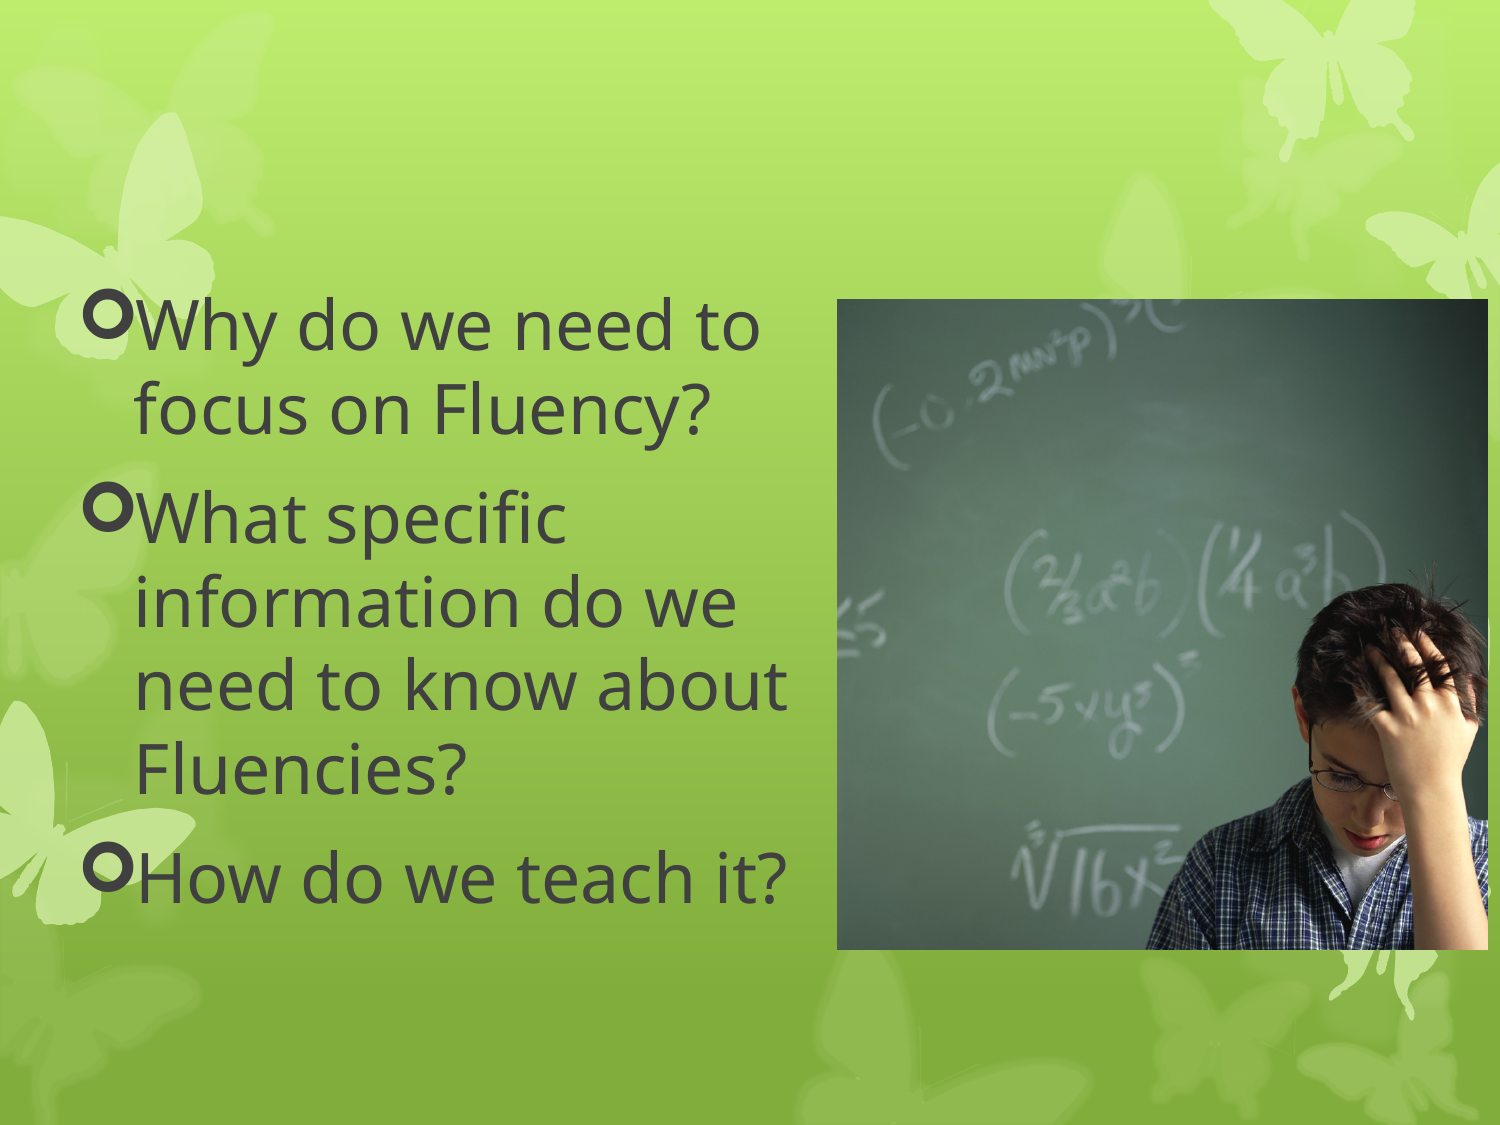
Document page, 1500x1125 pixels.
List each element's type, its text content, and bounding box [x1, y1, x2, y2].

picture [836, 299, 1489, 951]
list Why do we need to focus on Fluency? What specific information do we need to know about Fluencies? How do we teach it? [62, 237, 813, 962]
